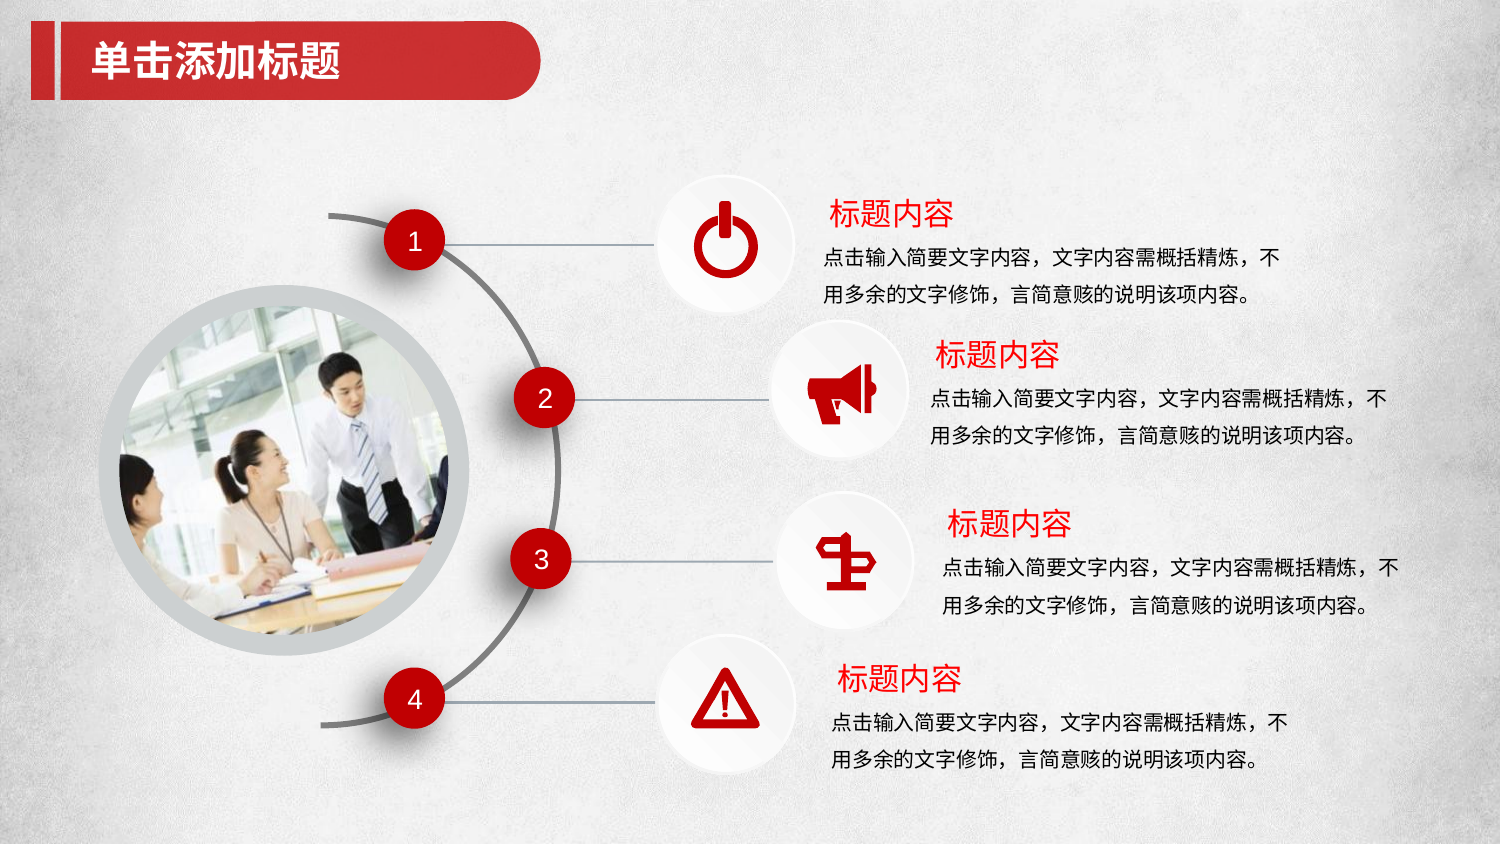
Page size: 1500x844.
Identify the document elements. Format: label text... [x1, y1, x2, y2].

text_box 点击输入简要文字内容，文字内容需概括精炼，不用多余的文字修饰，言简意赅的说明该项内容。 [915, 365, 1415, 456]
text_box 3 [509, 526, 573, 591]
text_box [773, 491, 915, 632]
text_box 点击输入简要文字内容，文字内容需概括精炼，不用多余的文字修饰，言简意赅的说明该项内容。 [816, 689, 1316, 780]
text_box 点击输入简要文字内容，文字内容需概括精炼，不用多余的文字修饰，言简意赅的说明该项内容。 [927, 534, 1427, 625]
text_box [768, 319, 910, 461]
text_box 点击输入简要文字内容，文字内容需概括精炼，不用多余的文字修饰，言简意赅的说明该项内容。 [809, 224, 1309, 315]
text_box 单击添加标题 [79, 29, 547, 91]
text_box 标题内容 [822, 651, 978, 689]
text_box [59, 20, 529, 101]
text_box [456, 256, 537, 354]
text_box [327, 211, 356, 222]
text_box [319, 720, 344, 730]
text_box 2 [512, 365, 577, 430]
text_box [30, 20, 56, 101]
text_box [449, 626, 512, 688]
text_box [654, 174, 796, 316]
text_box 1 [382, 208, 447, 272]
text_box 4 [382, 666, 447, 730]
text_box 标题内容 [920, 327, 1076, 365]
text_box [655, 633, 797, 775]
text_box 标题内容 [814, 186, 970, 224]
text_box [98, 284, 470, 656]
text_box 标题内容 [933, 496, 1089, 534]
text_box [549, 460, 563, 524]
picture [0, 0, 1500, 844]
